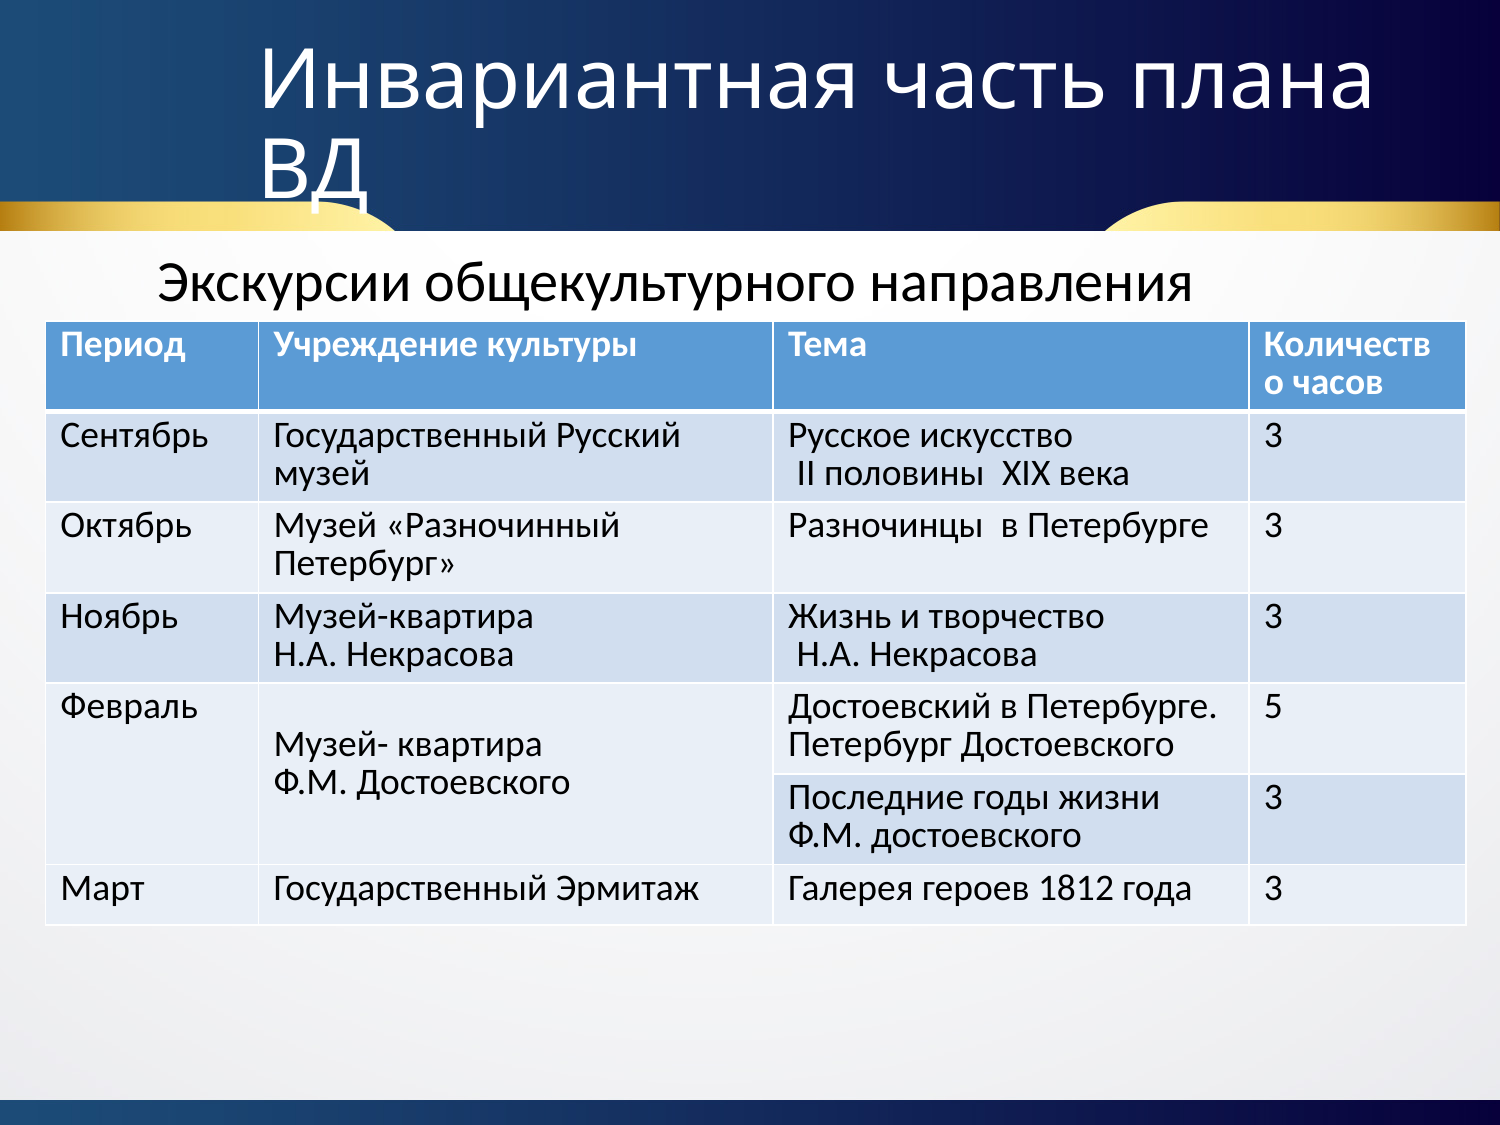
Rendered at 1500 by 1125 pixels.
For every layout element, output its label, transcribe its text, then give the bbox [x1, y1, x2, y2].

table_cell Октябрь [46, 503, 258, 592]
table_cell Март [46, 865, 258, 924]
table_header Период [46, 322, 258, 409]
table_cell 3 [1250, 503, 1465, 592]
table_header Тема [774, 322, 1248, 409]
table_cell Государственный Русский музей [259, 414, 772, 501]
table_cell Жизнь и творчество Н.А. Некрасова [774, 594, 1248, 682]
picture [0, 0, 1500, 1125]
table_cell Музей «Разночинный Петербург» [259, 503, 772, 592]
table_cell 5 [1250, 684, 1465, 773]
table_cell Достоевский в Петербурге. Петербург Достоевского [774, 684, 1248, 773]
table_cell 3 [1250, 865, 1465, 924]
table_header Учреждение культуры [259, 322, 772, 409]
table_cell Последние годы жизни Ф.М. достоевского [774, 775, 1248, 864]
table_cell Государственный Эрмитаж [259, 865, 772, 924]
table_cell Разночинцы в Петербурге [774, 503, 1248, 592]
title Инвариантная часть плана ВД [242, 17, 1400, 235]
table_cell Сентябрь [46, 414, 258, 501]
table_cell Русское искусство II половины XIX века [774, 414, 1248, 501]
table_header Количество часов [1250, 322, 1465, 409]
table_cell 3 [1250, 775, 1465, 864]
table_cell Музей-квартира Н.А. Некрасова [259, 594, 772, 682]
table_cell Музей- квартира Ф.М. Достоевского [259, 684, 772, 864]
table_cell Ноябрь [46, 594, 258, 682]
table_cell 3 [1250, 594, 1465, 682]
table_cell 3 [1250, 414, 1465, 501]
table_cell Галерея героев 1812 года [774, 865, 1248, 924]
text_box Экскурсии общекультурного направления [142, 235, 1500, 321]
table_cell Февраль [46, 684, 258, 864]
